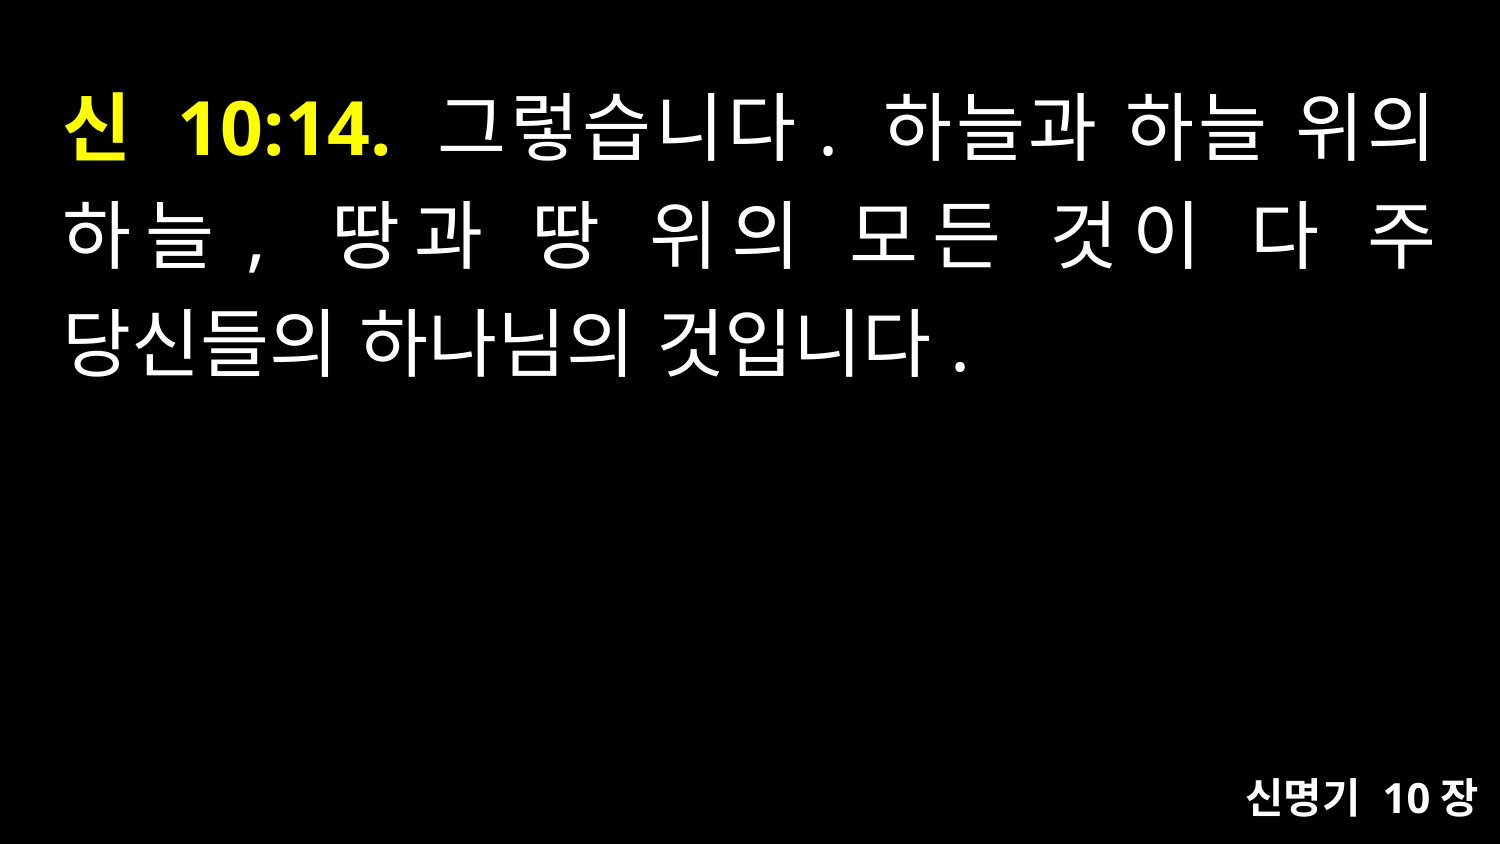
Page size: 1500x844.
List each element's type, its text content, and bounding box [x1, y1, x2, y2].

title 신 10:14. 그렇습니다. 하늘과 하늘 위의 하늘, 땅과 땅 위의 모든 것이 다 주 당신들의 하나님의 것입니다. [0, 0, 1500, 844]
subtitle 신명기 10장 [916, 770, 1500, 844]
